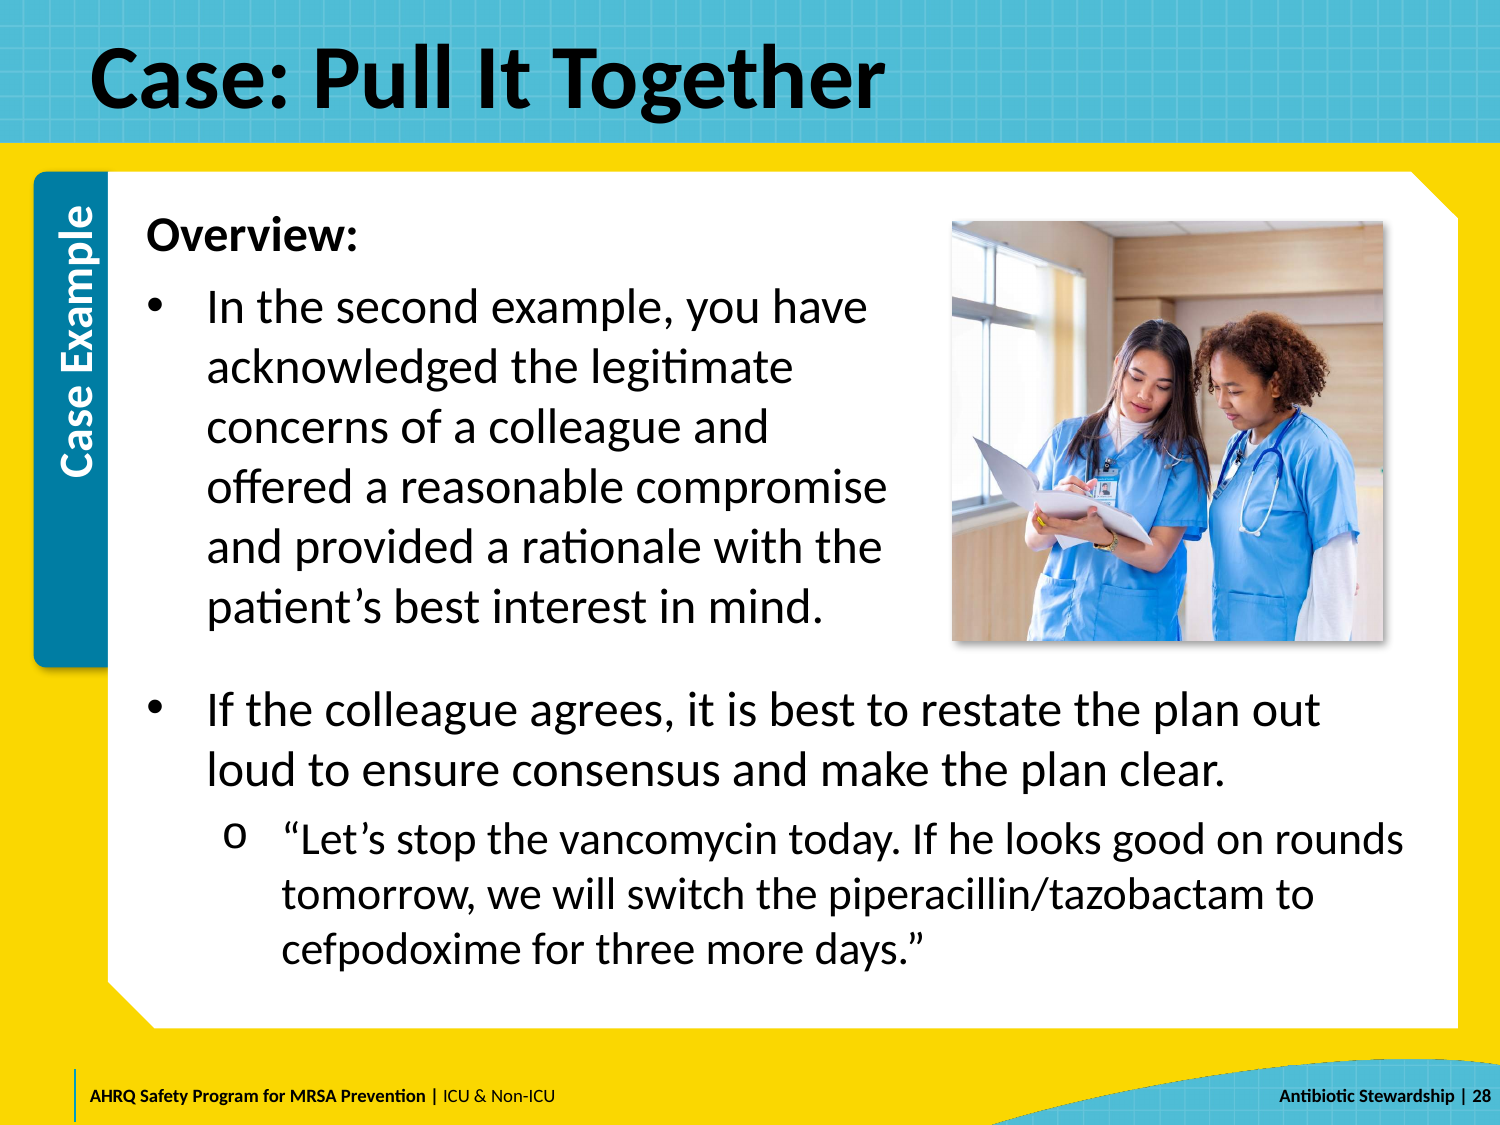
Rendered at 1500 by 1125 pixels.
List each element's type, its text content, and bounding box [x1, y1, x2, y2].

picture [0, 0, 1500, 1125]
list Overview: In the second example, you have acknowledged the legitimate concerns of a colleague and offered a reasonable compromise and provided a rationale with the patient’s best interest in mind. [131, 193, 909, 653]
slide_number | 28 [1455, 1065, 1500, 1125]
list If the colleague agrees, it is best to restate the plan out loud to ensure consensus and make the plan clear. “Let’s stop the vancomycin today. If he looks good on rounds tomorrow, we will switch the piperacillin/tazobactam to cefpodoxime for three more days.” [131, 668, 1425, 1008]
title Case: Pull It Together [75, 0, 1425, 150]
